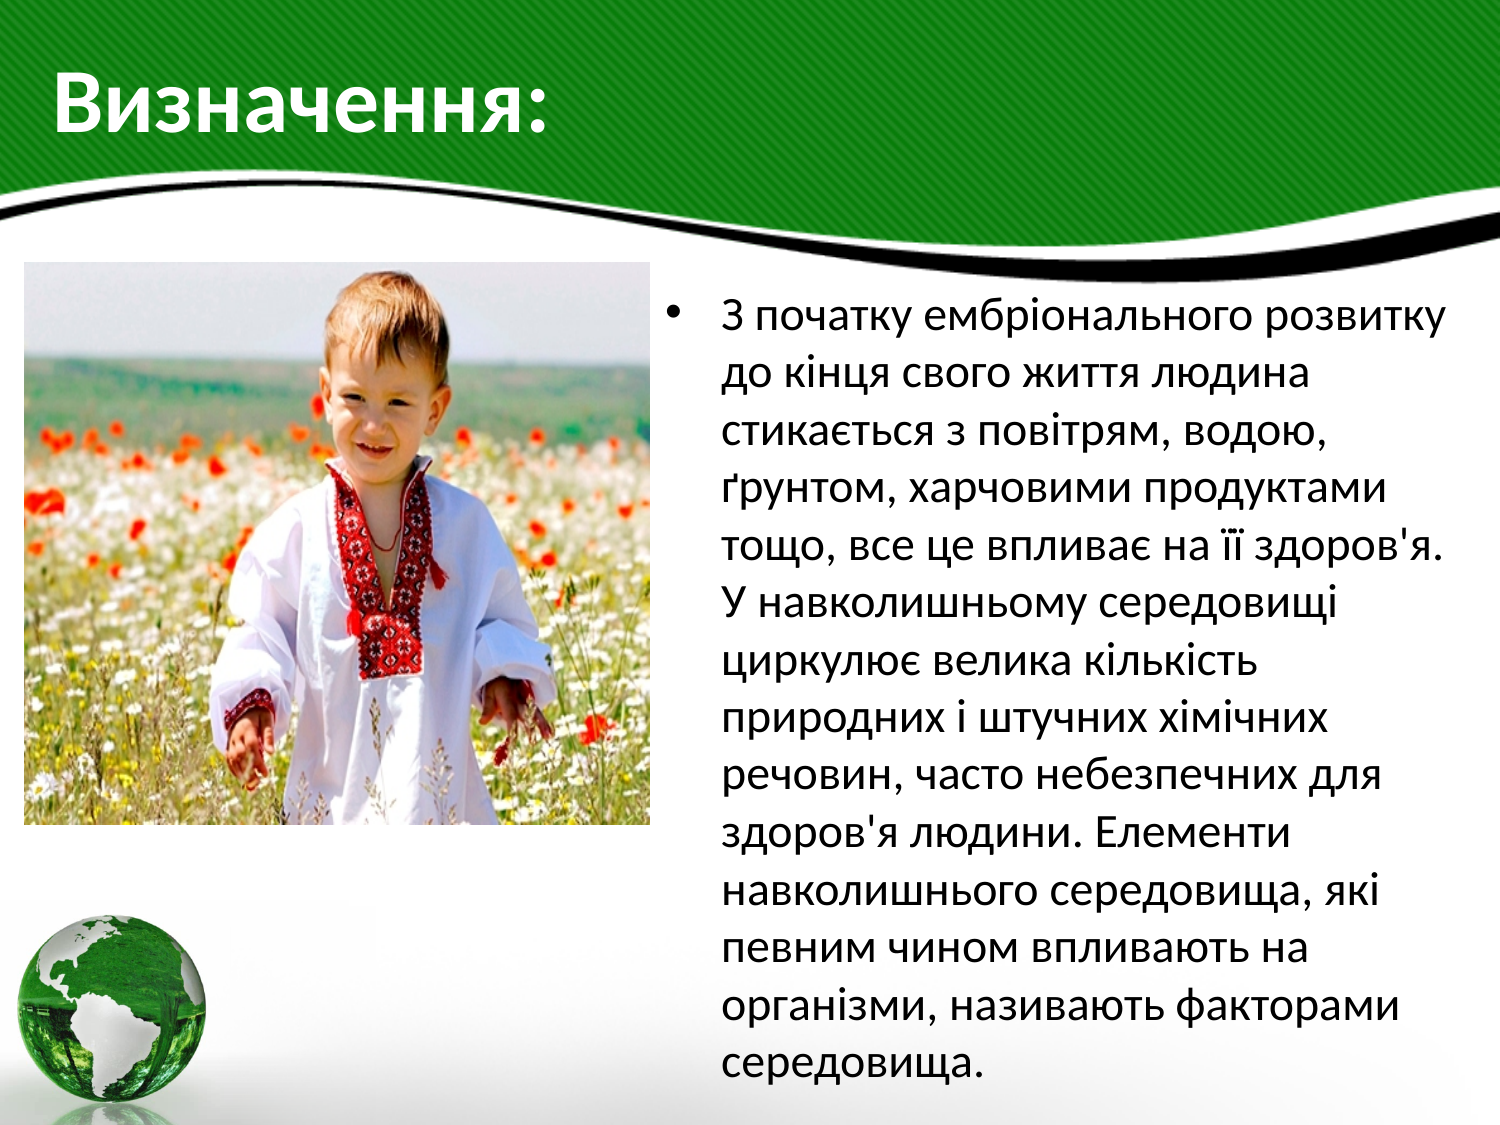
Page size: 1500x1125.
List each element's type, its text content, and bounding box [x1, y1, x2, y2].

title Визначення: [37, 8, 1463, 183]
list З початку ембріонального розвитку до кінця свого життя людина стикається з повітрям, водою, ґрунтом, харчовими продуктами тощо, все це впливає на її здоров'я. У навколишньому середовищі циркулює велика кількість природних і штучних хімічних речовин, часто небезпечних для здоров'я людини. Елементи навколишнього середовища, які певним чином впливають на організми, називають факторами середовища. [649, 274, 1476, 1101]
picture [0, 0, 1500, 1125]
